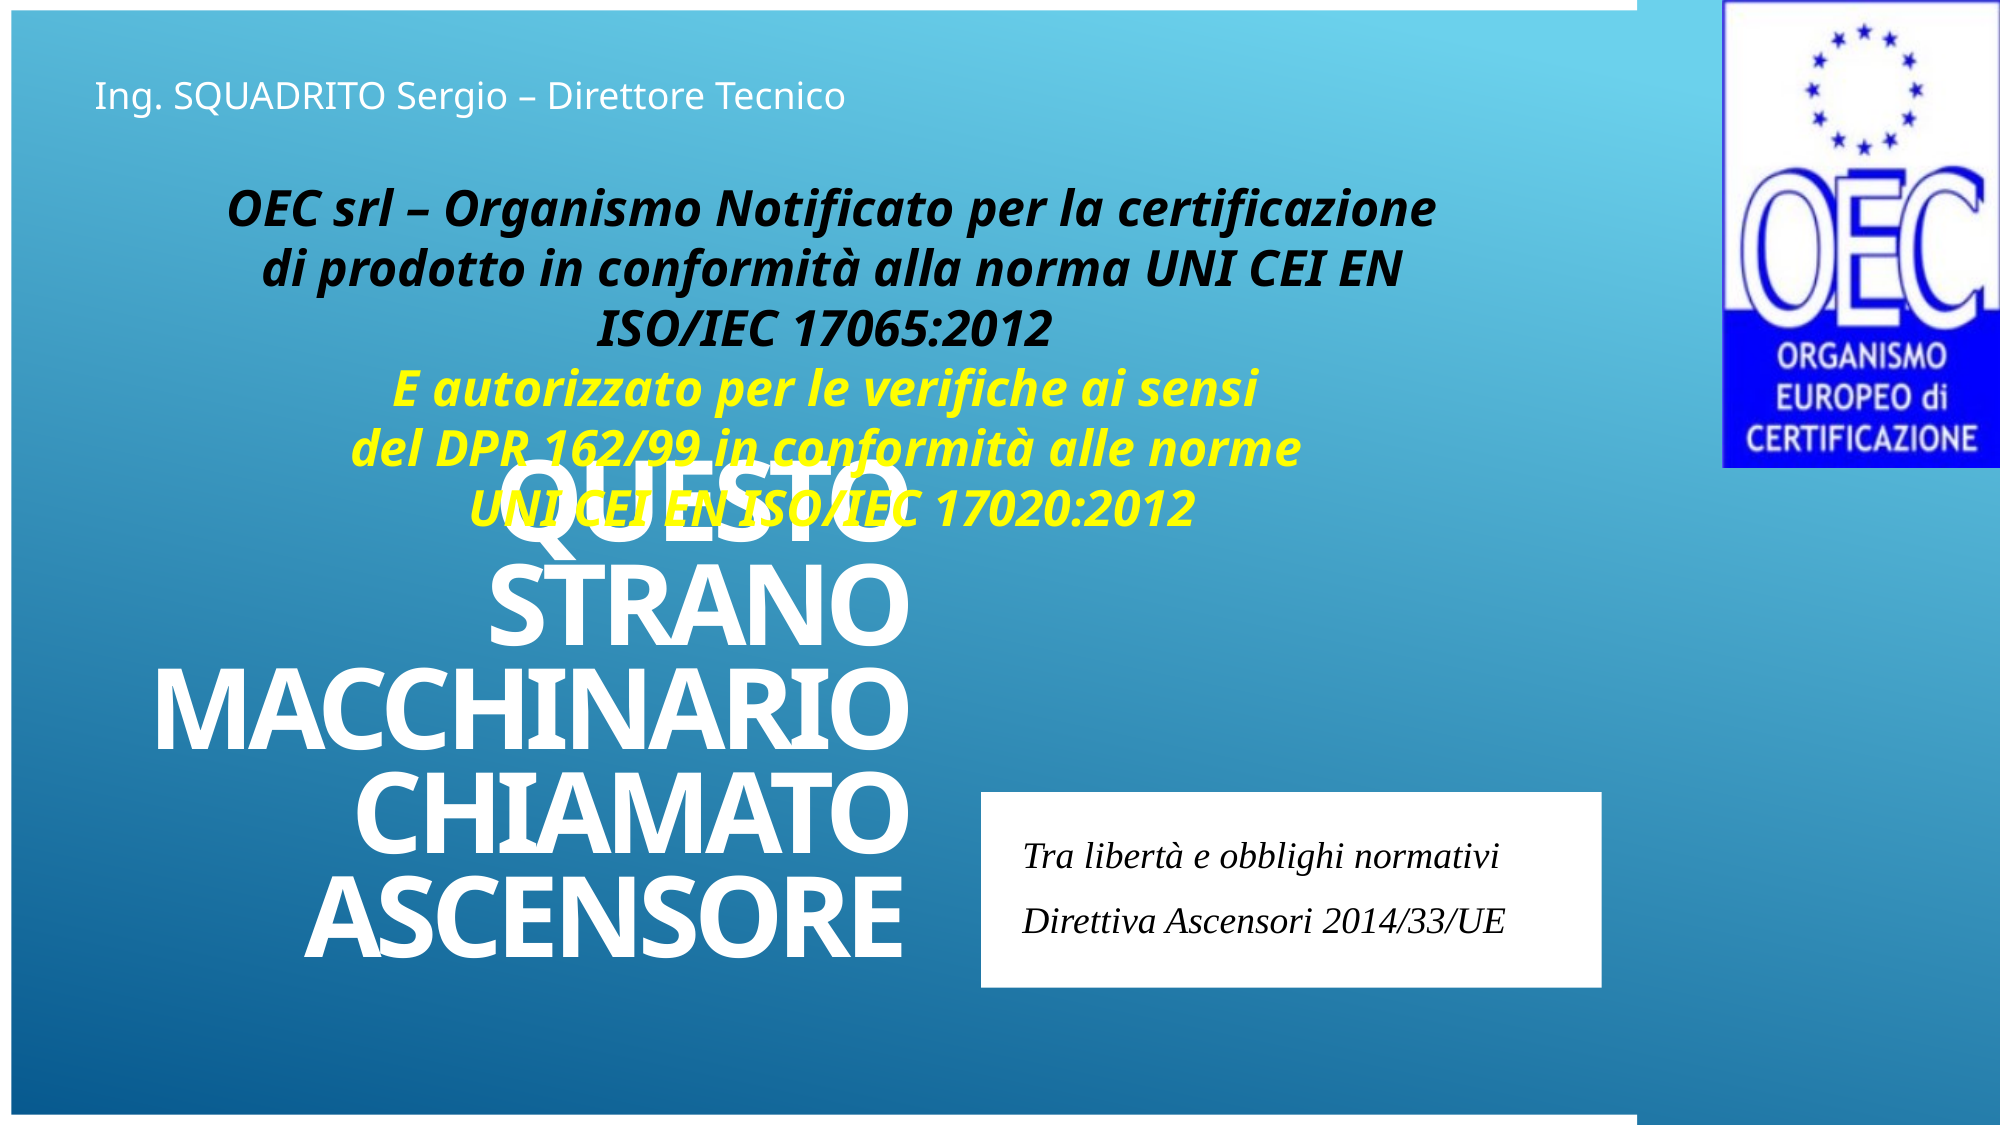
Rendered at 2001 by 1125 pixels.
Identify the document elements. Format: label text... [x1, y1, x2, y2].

text_box OEC srl – Organismo Notificato per la certificazione di prodotto in conformità alla norma UNI CEI EN ISO/IEC 17065:2012 E autorizzato per le verifiche ai sensi del DPR 162/99 in conformità alle norme UNI CEI EN ISO/IEC 17020:2012 [208, 169, 1457, 544]
text_box Ing. SQUADRITO Sergio – Direttore Tecnico [79, 64, 1634, 125]
picture [1722, 0, 2000, 468]
title questo strano macchinario chiamato Ascensore [47, 547, 925, 988]
subtitle Tra libertà e obblighi normativi Direttiva Ascensori 2014/33/UE [981, 792, 1602, 988]
